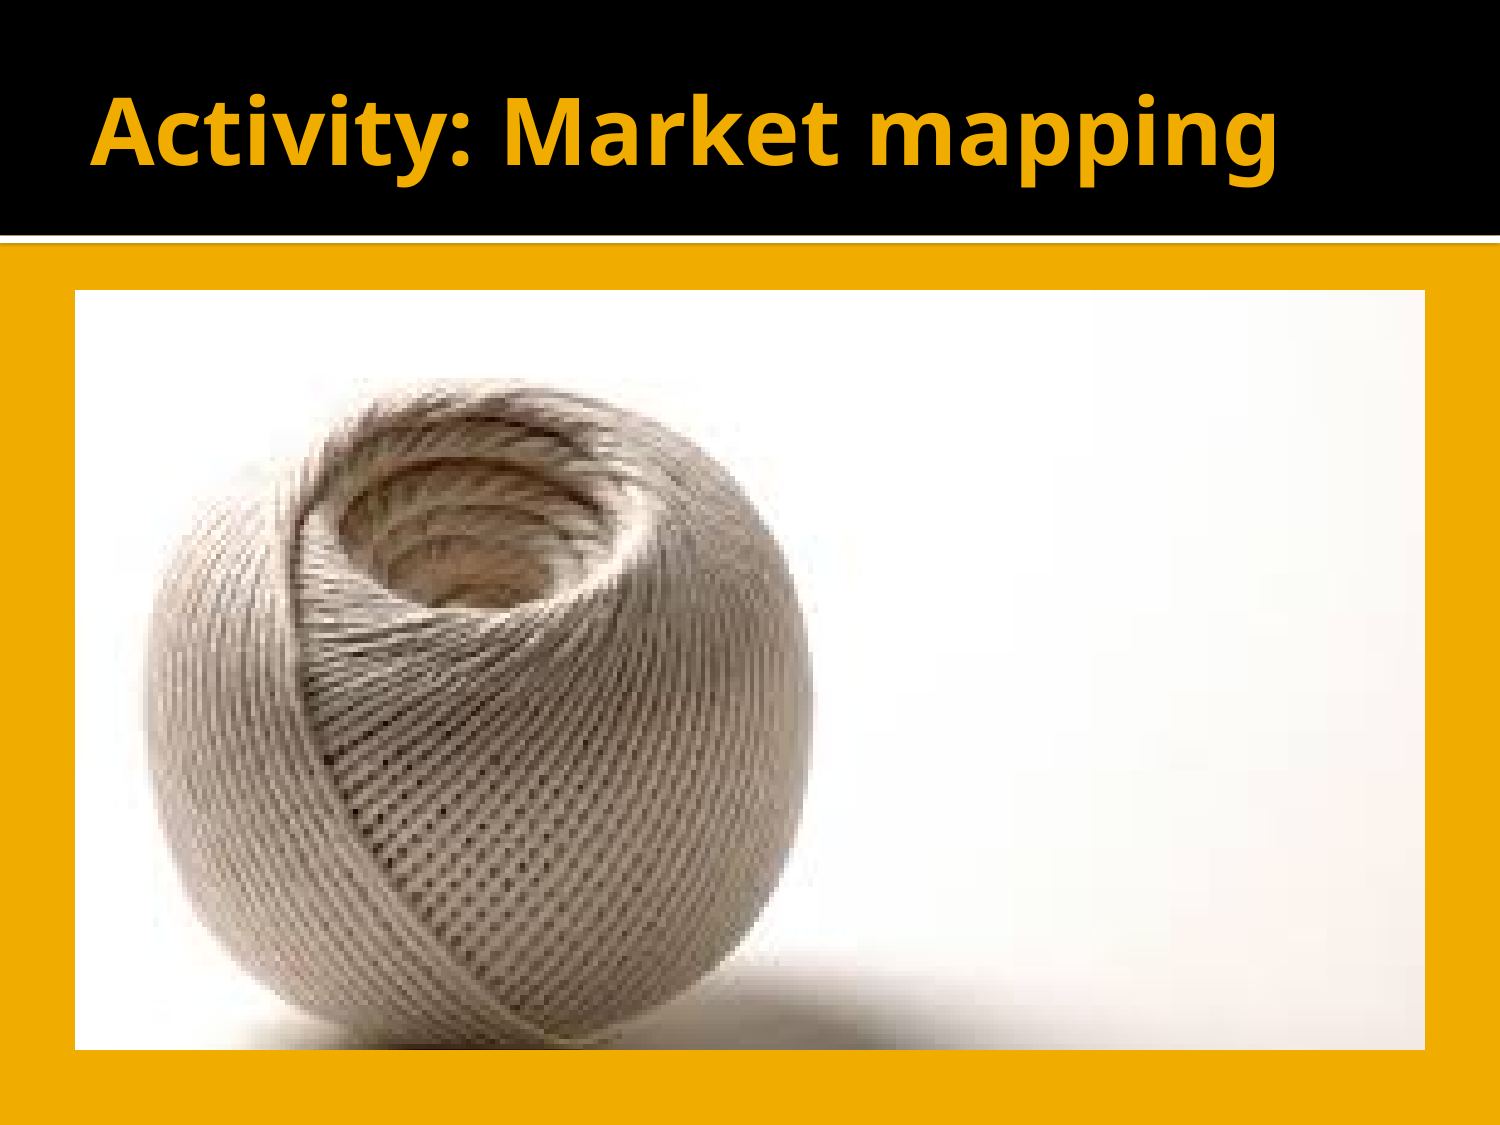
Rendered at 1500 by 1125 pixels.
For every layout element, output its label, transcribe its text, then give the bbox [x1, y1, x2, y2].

title Activity: Market mapping [75, 24, 1425, 231]
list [74, 290, 1425, 1050]
